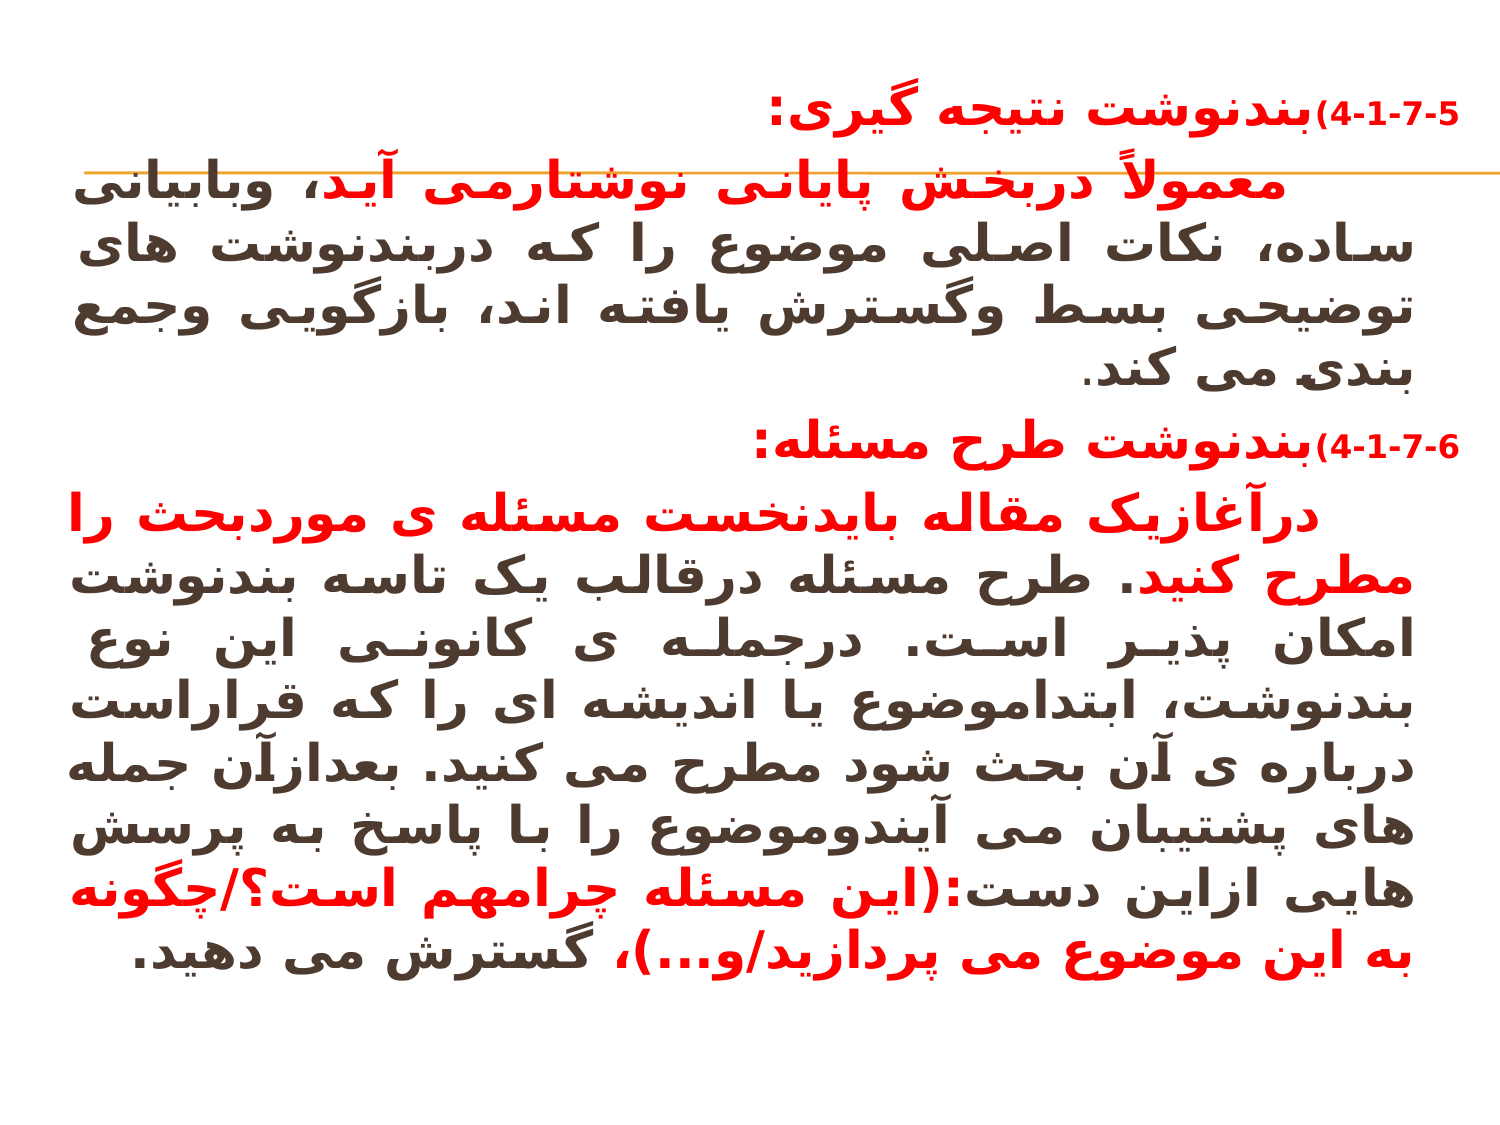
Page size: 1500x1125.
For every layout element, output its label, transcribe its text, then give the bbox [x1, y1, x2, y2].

list 4-1-7-5)بندنوشت نتیجه گیری: معمولاً دربخش پایانی نوشتارمی آید، وبابیانی ساده، نکات اصلی موضوع را که دربندنوشت های توضیحی بسط وگسترش یافته اند، بازگویی وجمع بندی می کند. 4-1-7-6)بندنوشت طرح مسئله: درآغازیک مقاله بایدنخست مسئله ی موردبحث را مطرح کنید. طرح مسئله درقالب یک تاسه بندنوشت امکان پذیر است. درجمله ی کانونی این نوع بندنوشت، ابتداموضوع یا اندیشه ای را که قراراست درباره ی آن بحث شود مطرح می کنید. بعدازآن جمله های پشتیبان می آیندوموضوع را با پاسخ به پرسش هایی ازاین دست:(این مسئله چرامهم است؟/چگونه به این موضوع می پردازید/و...)، گسترش می دهید. [50, 66, 1475, 998]
